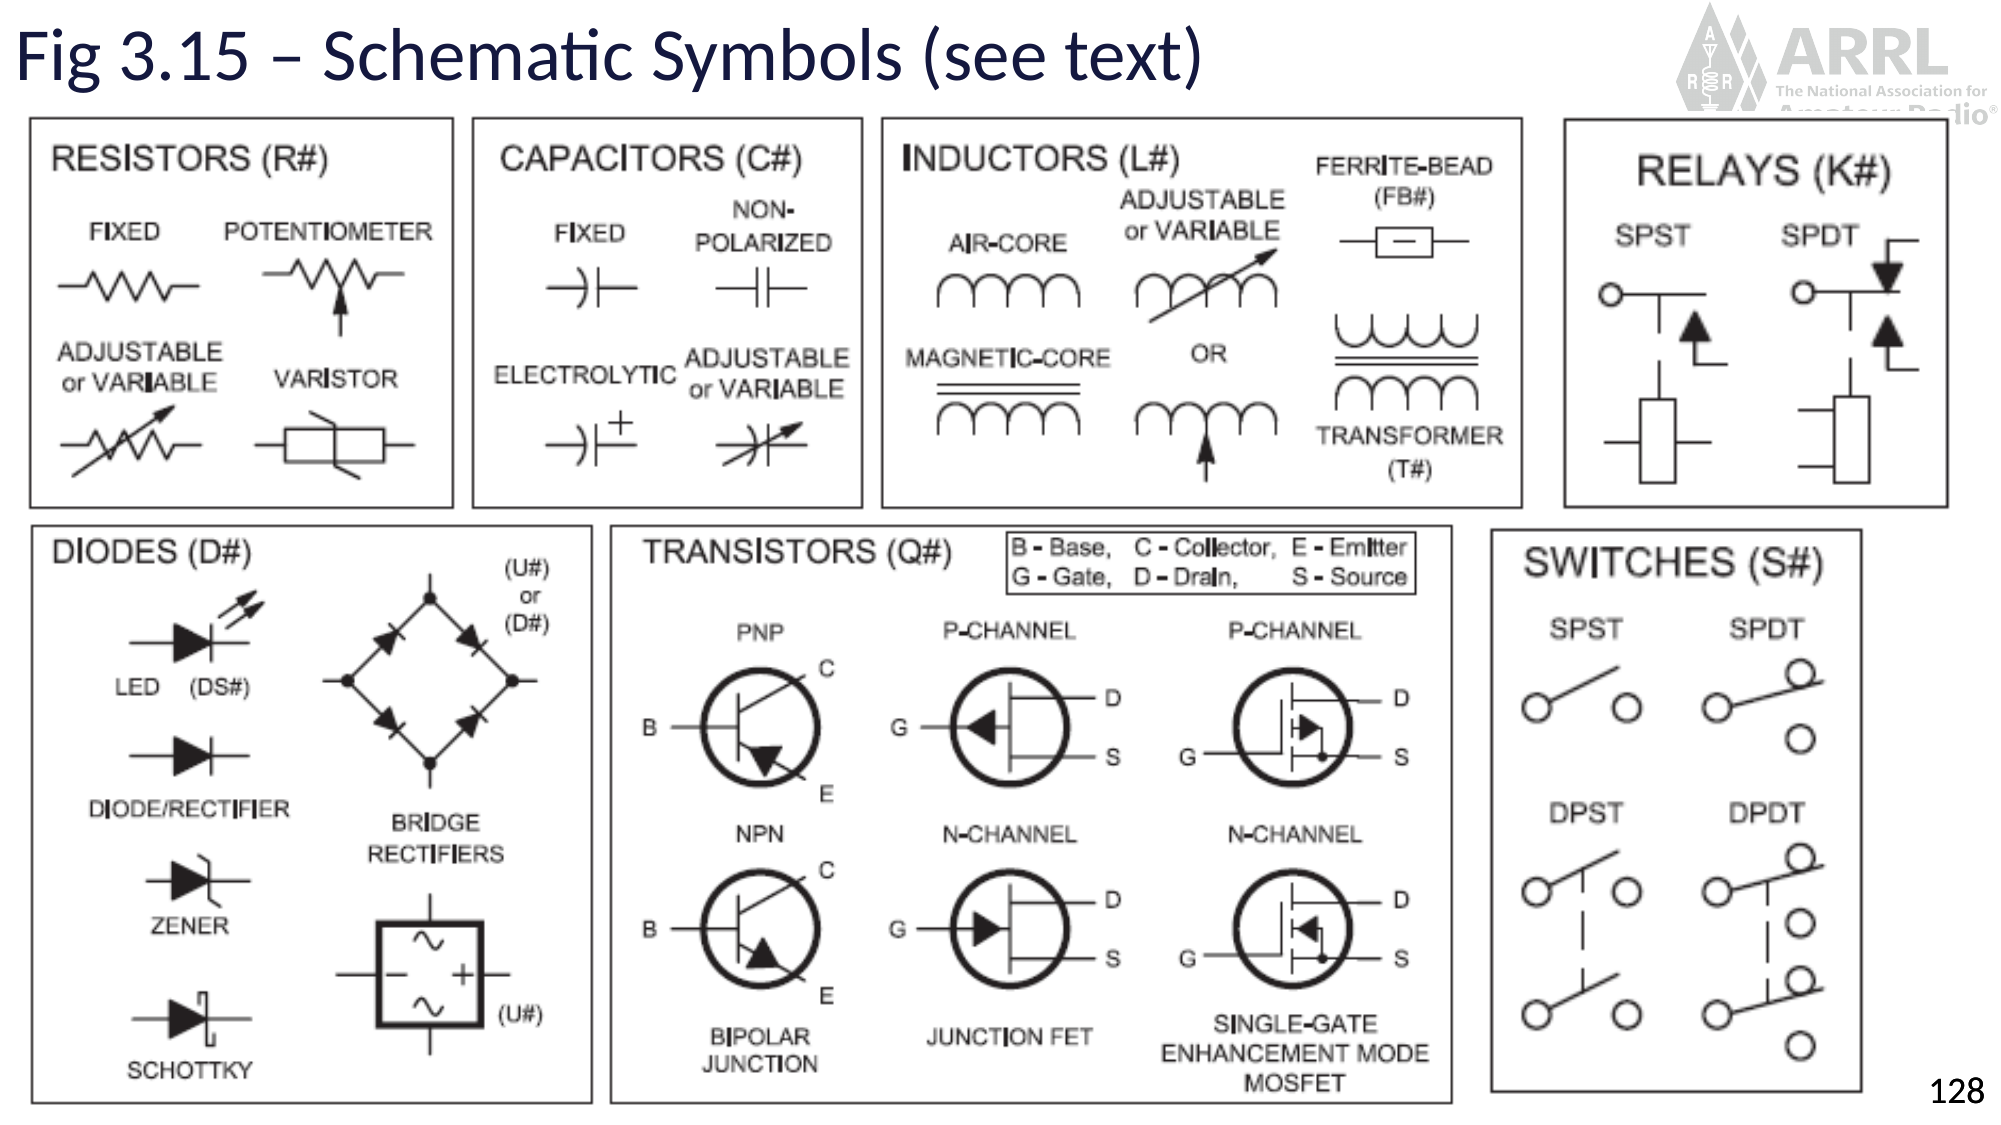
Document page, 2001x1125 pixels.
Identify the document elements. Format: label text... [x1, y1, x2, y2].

picture [23, 519, 1464, 1110]
picture [23, 111, 1537, 514]
picture [1486, 0, 2000, 1099]
title Fig 3.15 – Schematic Symbols (see text) [0, 0, 1294, 112]
